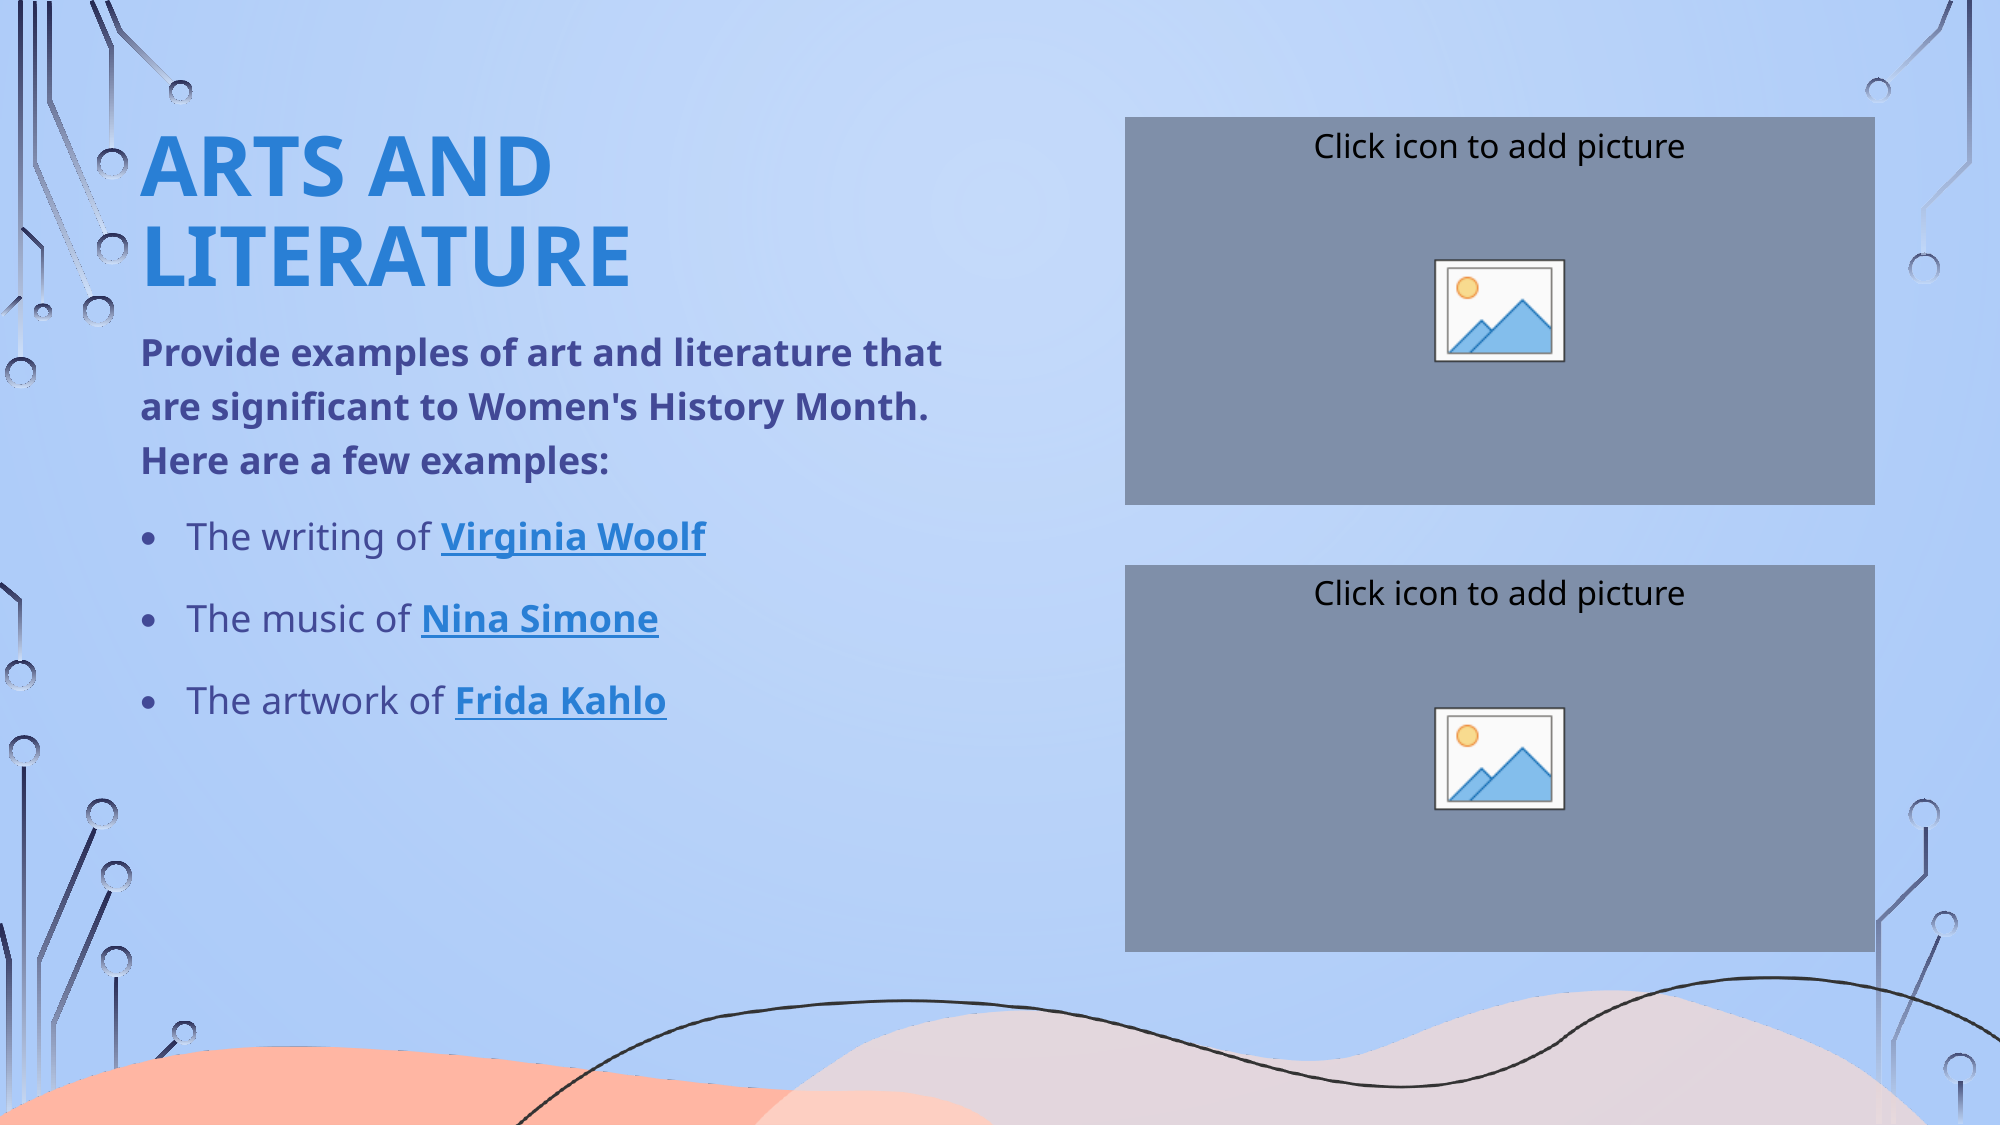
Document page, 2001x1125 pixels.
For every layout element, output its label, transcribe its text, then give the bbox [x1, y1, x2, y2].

picture [1124, 564, 1876, 953]
picture [1124, 117, 1876, 506]
list Provide examples of art and literature that are significant to Women's History Month. Here are a few examples: The writing of Virginia Woolf The music of Nina Simone The artwork of Frida Kahlo [125, 313, 1000, 850]
picture [0, 968, 2000, 1125]
title Arts and literature [125, 117, 1000, 313]
